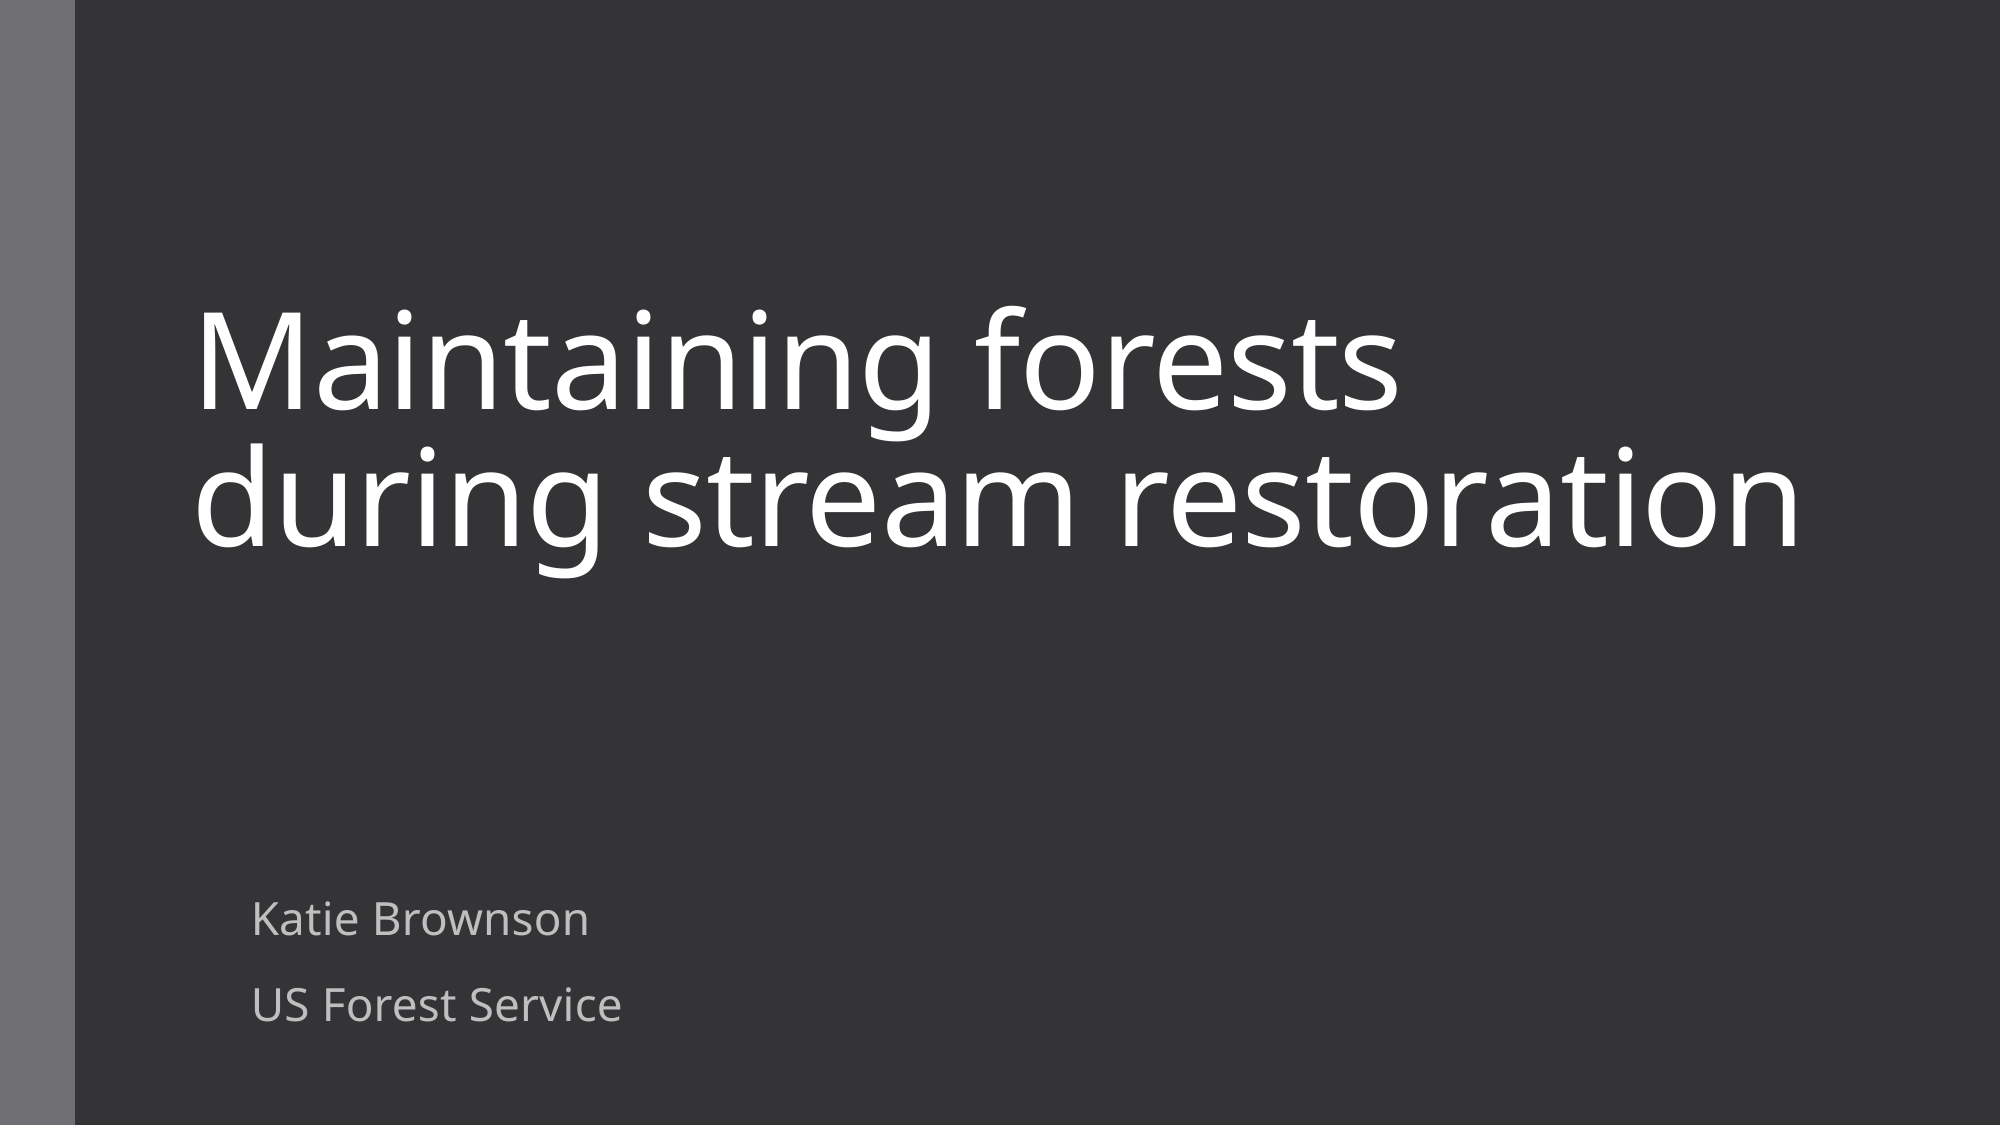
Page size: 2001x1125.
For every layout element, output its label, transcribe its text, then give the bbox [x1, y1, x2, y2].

subtitle Katie Brownson US Forest Service [235, 886, 1736, 1125]
title Maintaining forests during stream restoration [176, 190, 1849, 582]
